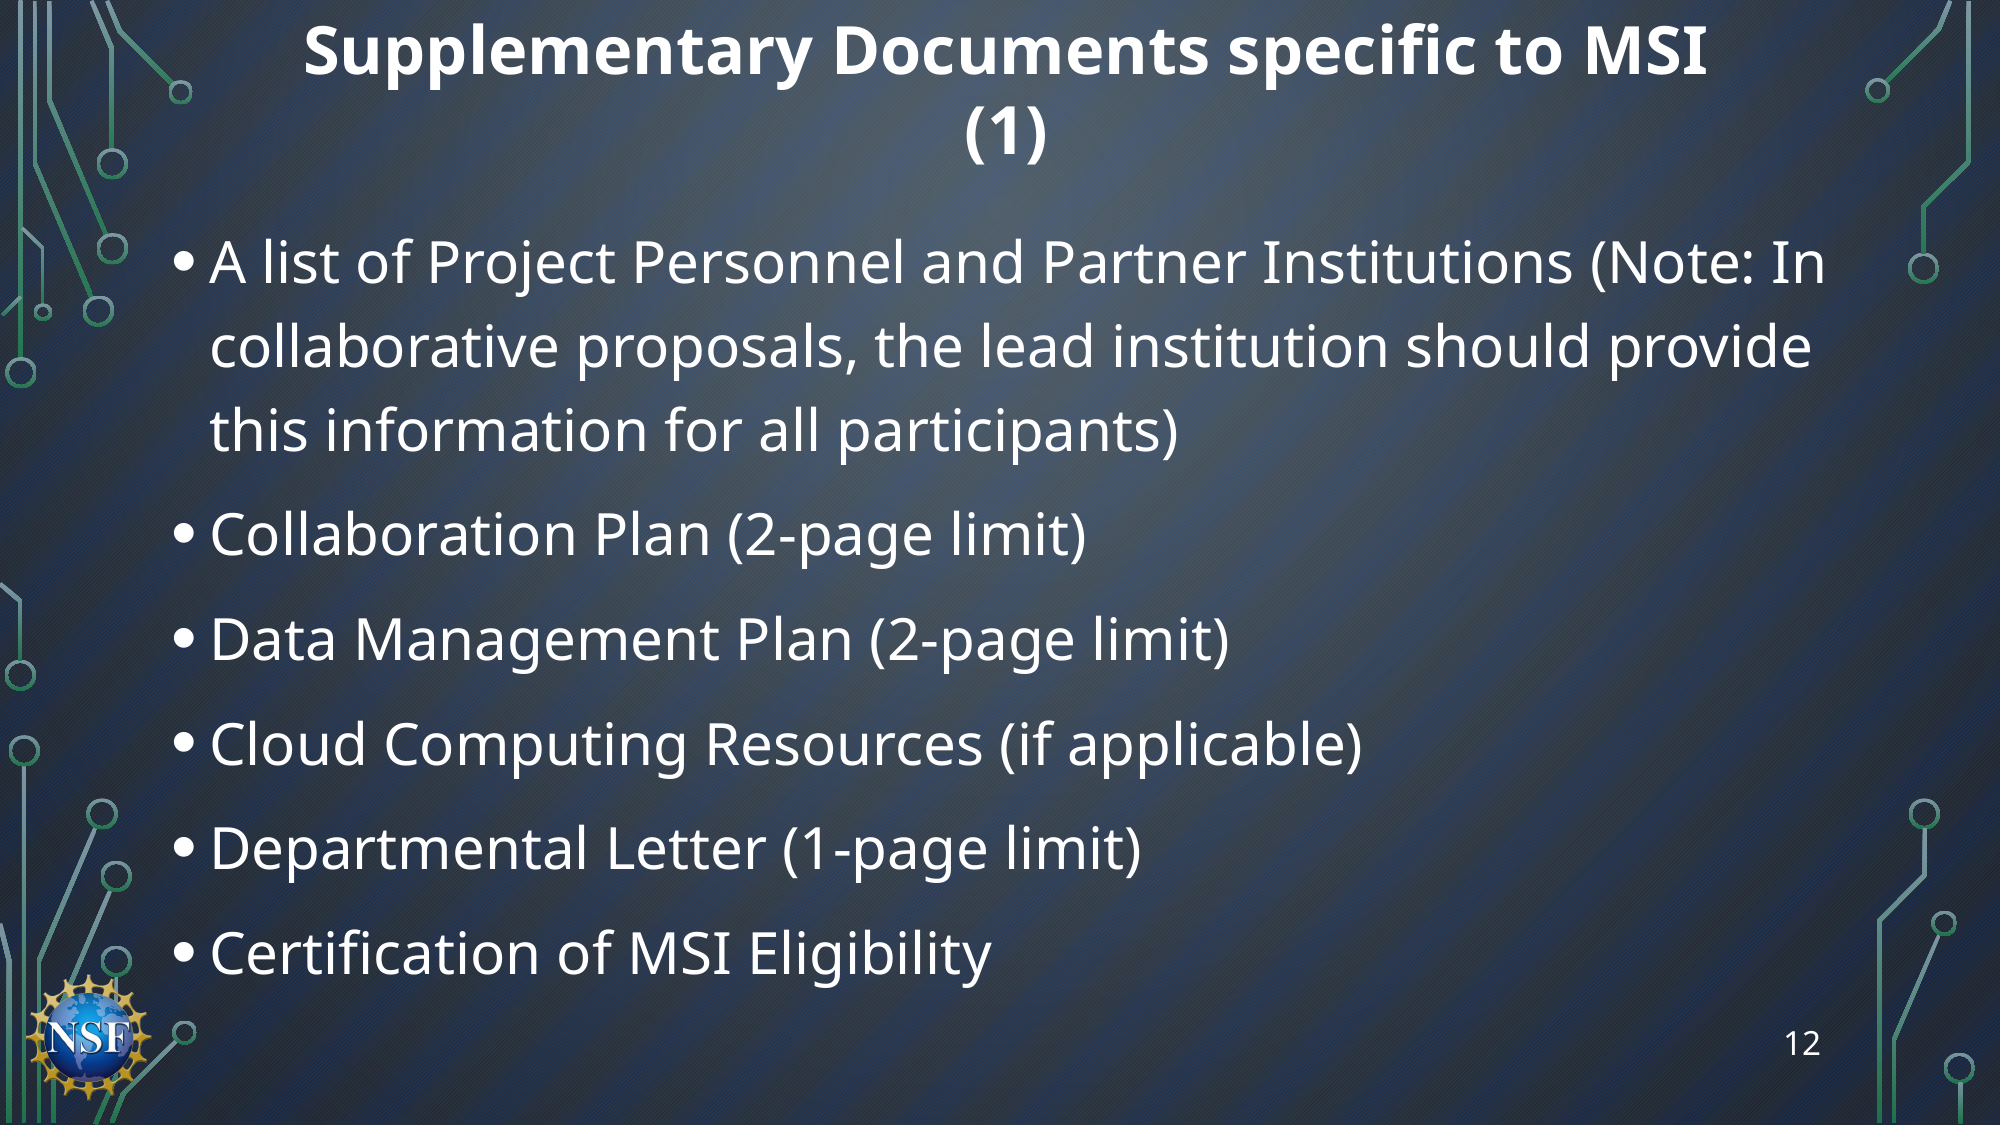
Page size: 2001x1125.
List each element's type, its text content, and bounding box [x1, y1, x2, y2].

title Supplementary Documents specific to MSI (1) [275, 0, 1738, 175]
picture [24, 972, 153, 1102]
slide_number 12 [1709, 1014, 1837, 1075]
list A list of Project Personnel and Partner Institutions (Note: In collaborative proposals, the lead institution should provide this information for all participants) Collaboration Plan (2-page limit) Data Management Plan (2-page limit) Cloud Computing Resources (if applicable) Departmental Letter (1-page limit) Certification of MSI Eligibility [156, 203, 1932, 1047]
